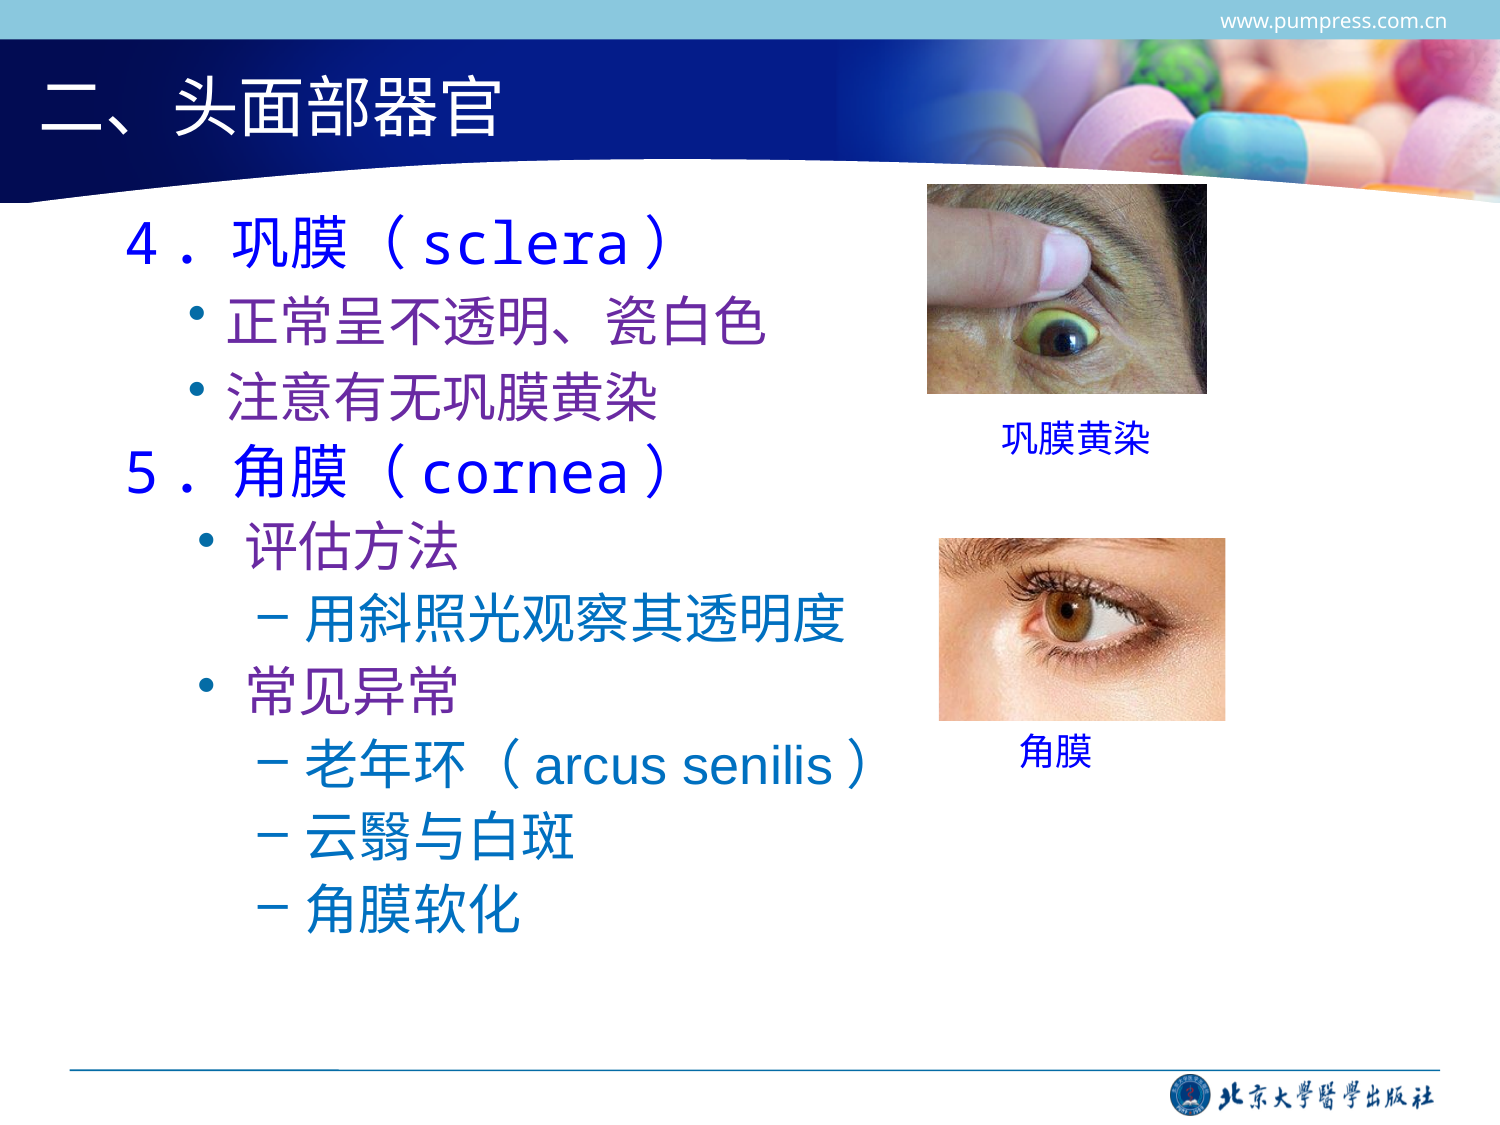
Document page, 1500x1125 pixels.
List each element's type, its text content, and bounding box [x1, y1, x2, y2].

picture [926, 184, 1207, 394]
picture [938, 538, 1226, 721]
picture [0, 40, 1500, 203]
title 二、头面部器官 [23, 58, 1349, 152]
list 4．巩膜（sclera） 正常呈不透明、瓷白色 注意有无巩膜黄染 5．角膜（cornea） 评估方法 用斜照光观察其透明度 常见异常 老年环（arcus senilis） 云翳与白斑 角膜软化 [49, 198, 1463, 1026]
slide_number www.pumpress.com.cn [1024, 0, 1463, 38]
picture [1170, 1074, 1436, 1118]
text_box 巩膜黄染 [986, 407, 1167, 467]
text_box 角膜 [1003, 730, 1109, 780]
